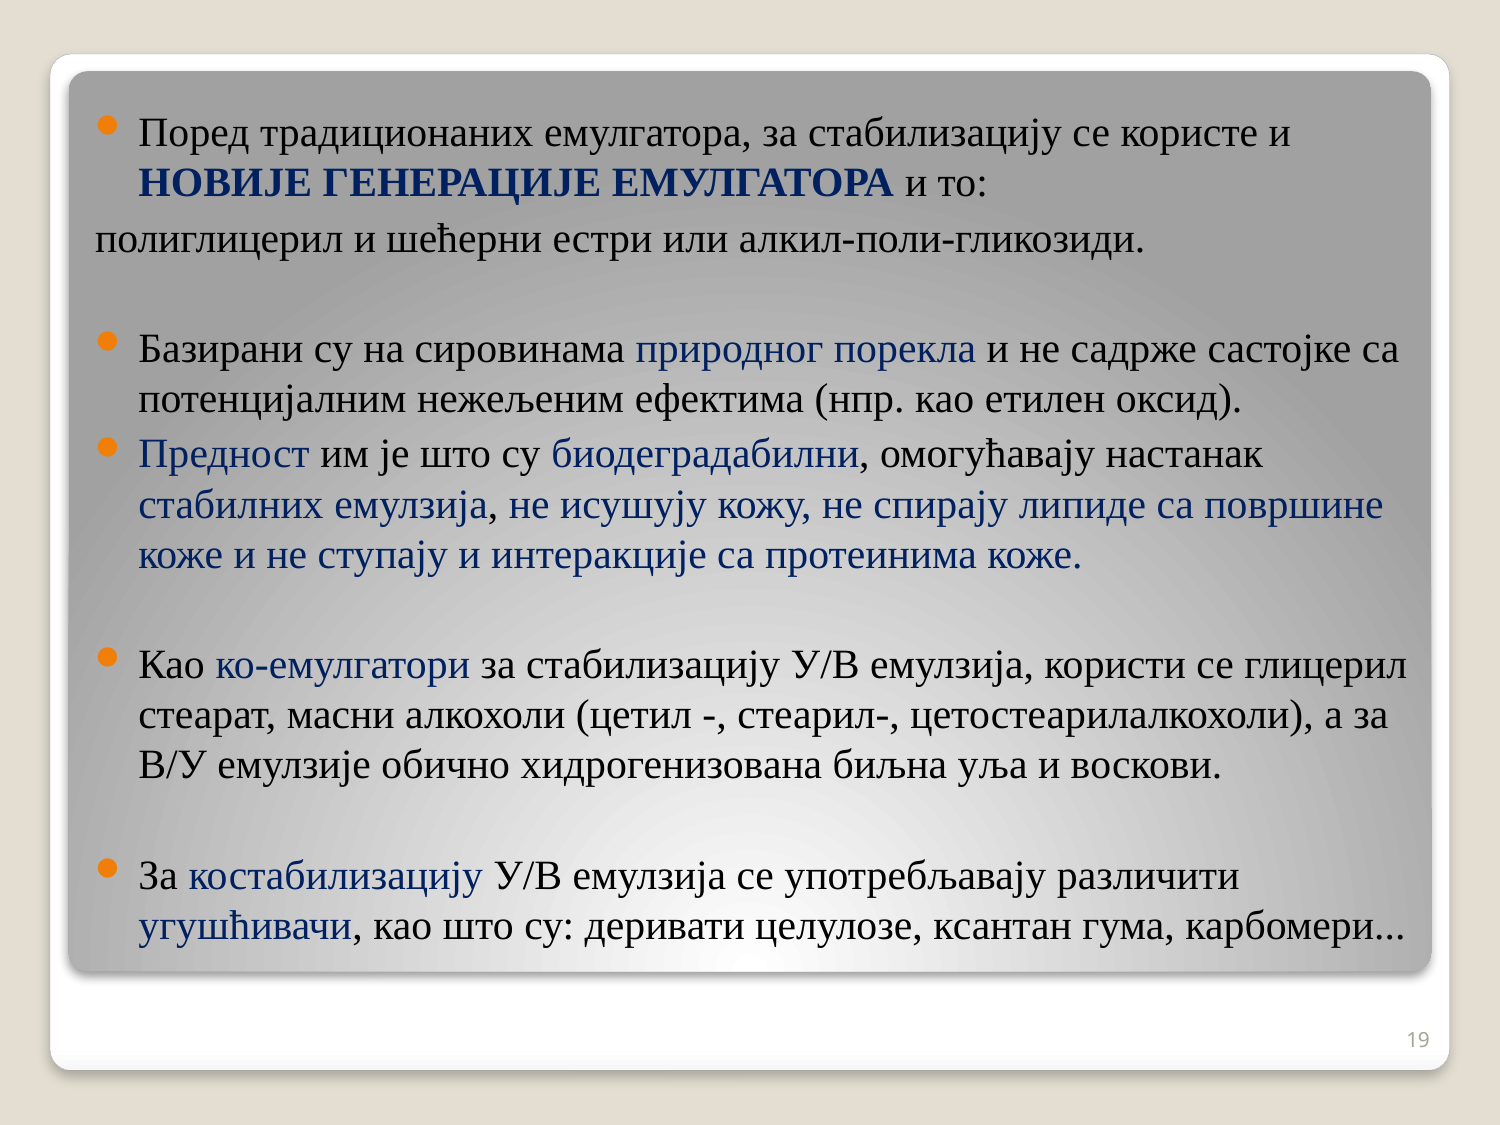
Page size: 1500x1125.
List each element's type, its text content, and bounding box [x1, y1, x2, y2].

list Поред традиционаних емулгатора, за стабилизацију се користе и НОВИЈЕ ГЕНЕРАЦИЈЕ ЕМУЛГАТОРА и то: полиглицерил и шећерни естри или алкил-поли-гликозиди. Базирани су на сировинама природног порекла и не садрже састојке са потенцијалним нежељеним ефектима (нпр. као етилен оксид). Предност им је што су биодеградабилни, омогућавају настанак стабилних емулзија, не исушују кожу, не спирају липиде са површине коже и не ступају и интеракције са протеинима коже. Као ко-емулгатори за стабилизацију У/В емулзија, користи се глицерил стеарат, масни алкохоли (цетил -, стеарил-, цетостеарилалкохоли), а за В/У емулзије обично хидрогенизована биљна уља и воскови. За костабилизацију У/В емулзија се употребљавају различити угушћивачи, као што су: деривати целулозе, ксантан гума, карбомери... [64, 90, 1447, 1059]
slide_number 19 [1369, 1002, 1445, 1063]
